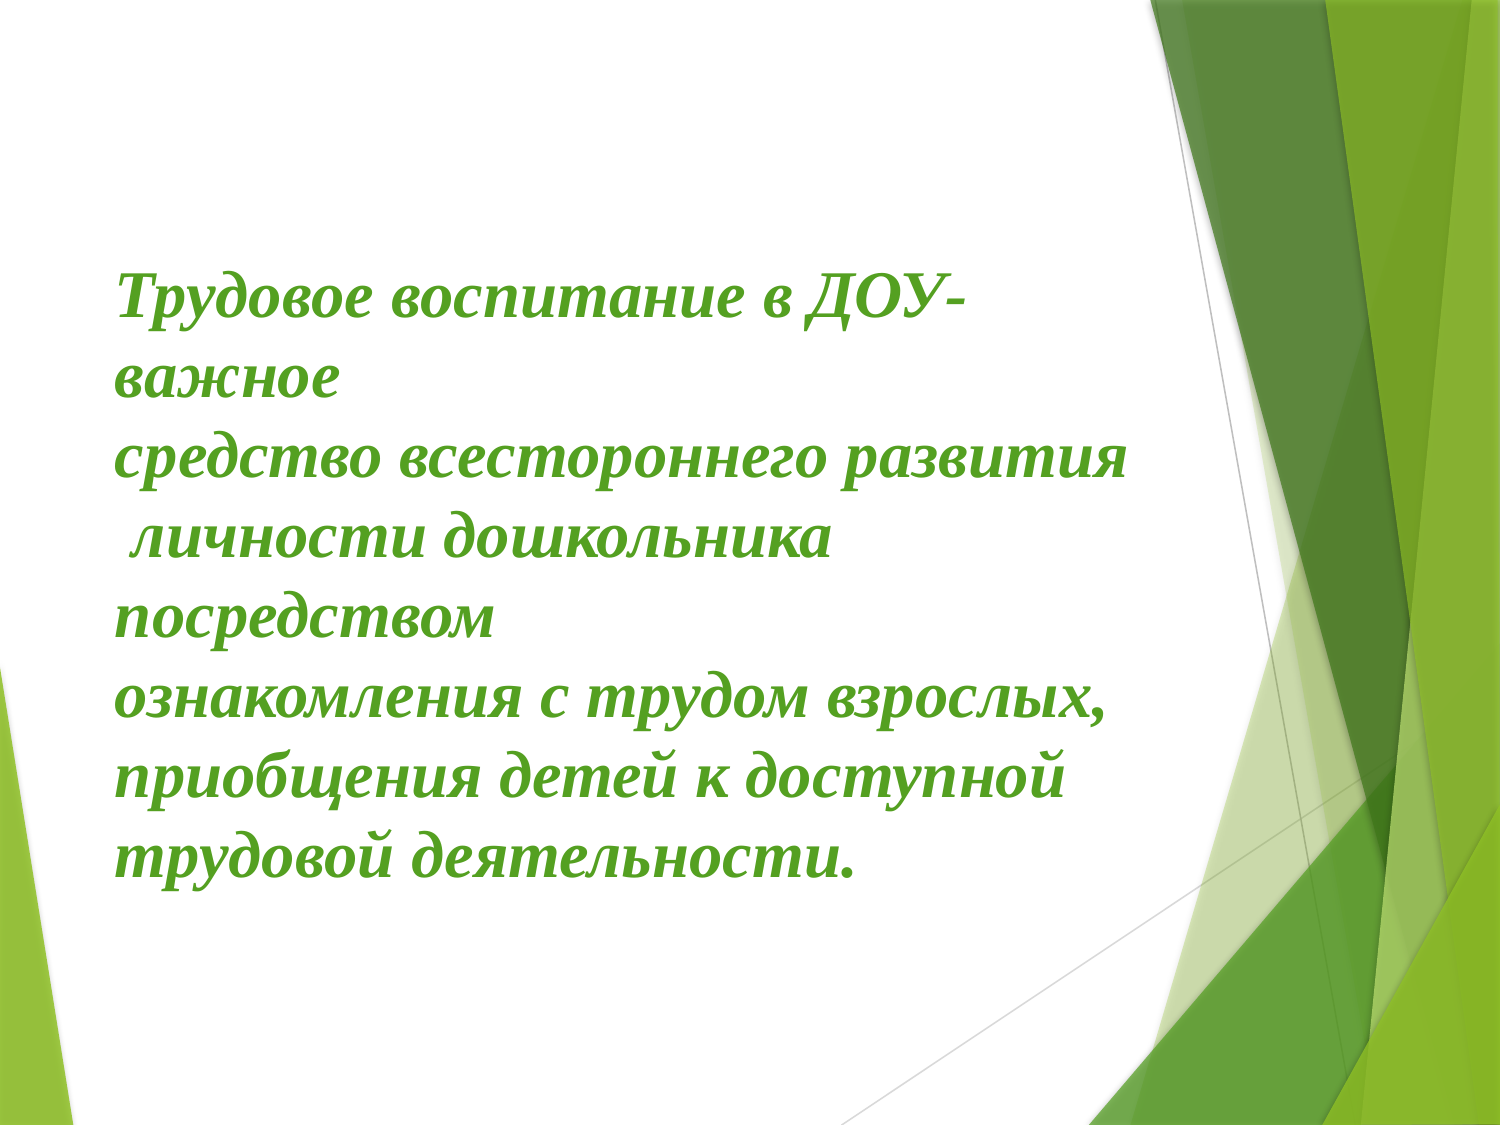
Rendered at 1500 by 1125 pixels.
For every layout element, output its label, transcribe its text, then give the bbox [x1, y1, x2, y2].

text_box Трудовое воспитание в ДОУ- важное средство всестороннего развития личности дошкольника посредством ознакомления с трудом взрослых, приобщения детей к доступной трудовой деятельности. [100, 243, 1211, 898]
